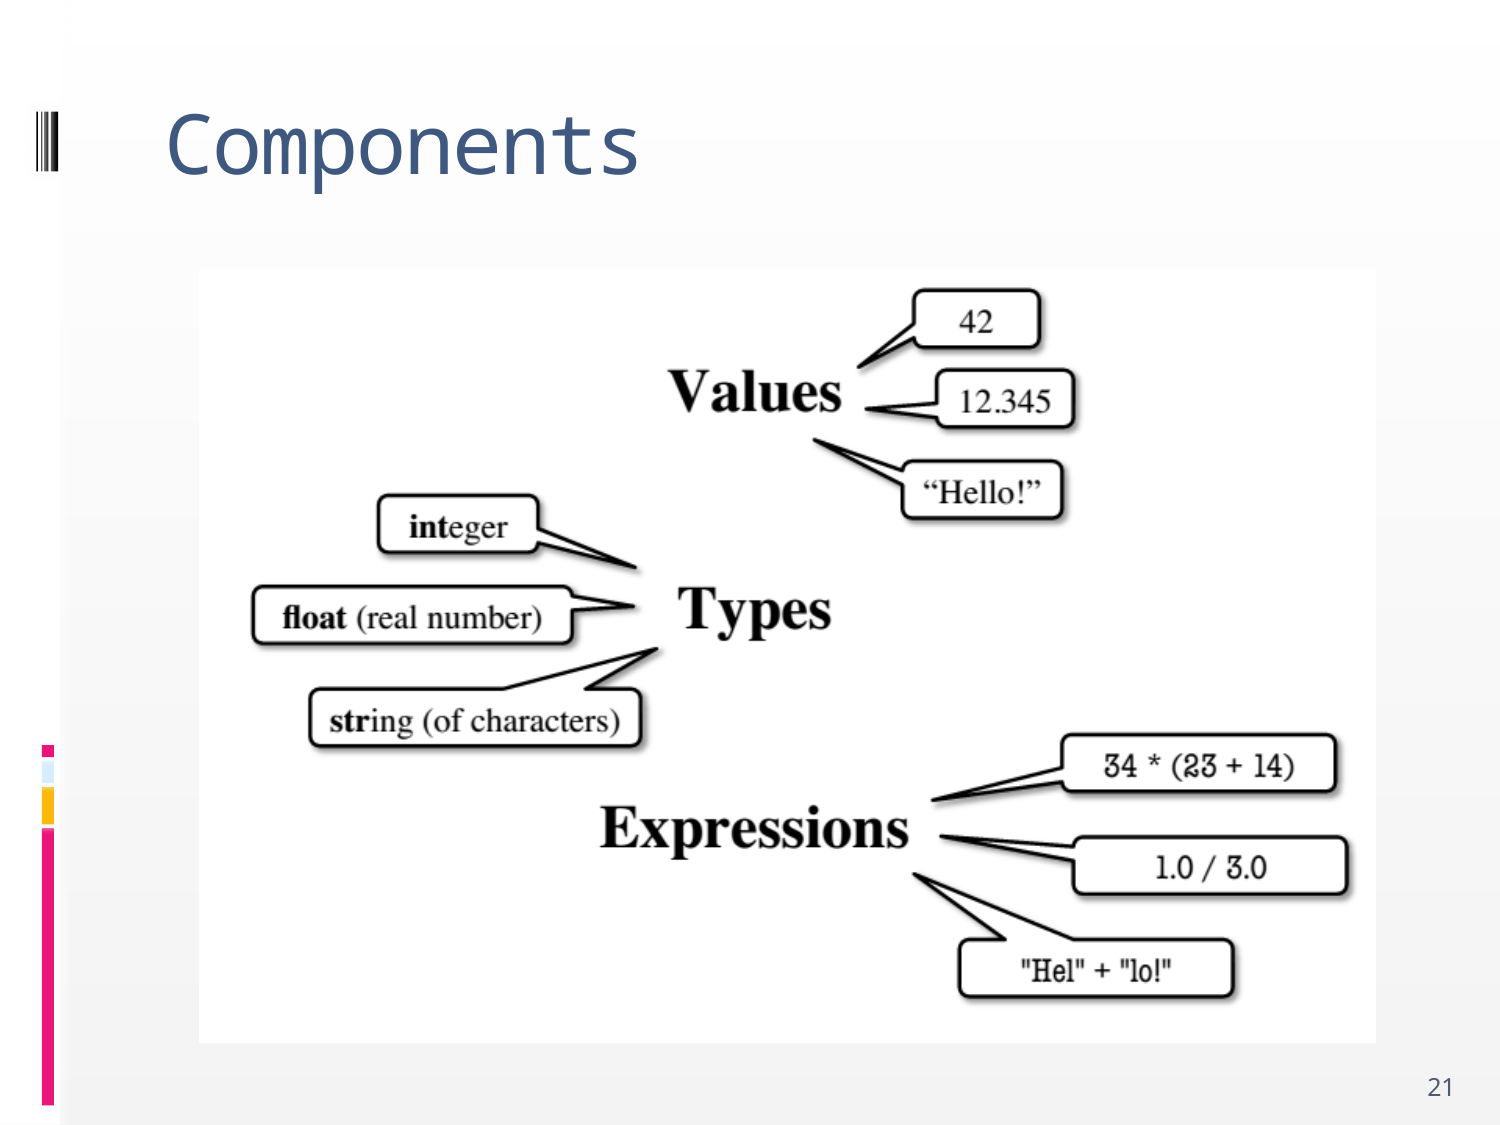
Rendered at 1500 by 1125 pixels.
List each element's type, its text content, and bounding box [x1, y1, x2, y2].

title Components [150, 83, 1425, 234]
picture [198, 269, 1377, 1044]
slide_number 21 [1412, 1052, 1488, 1113]
